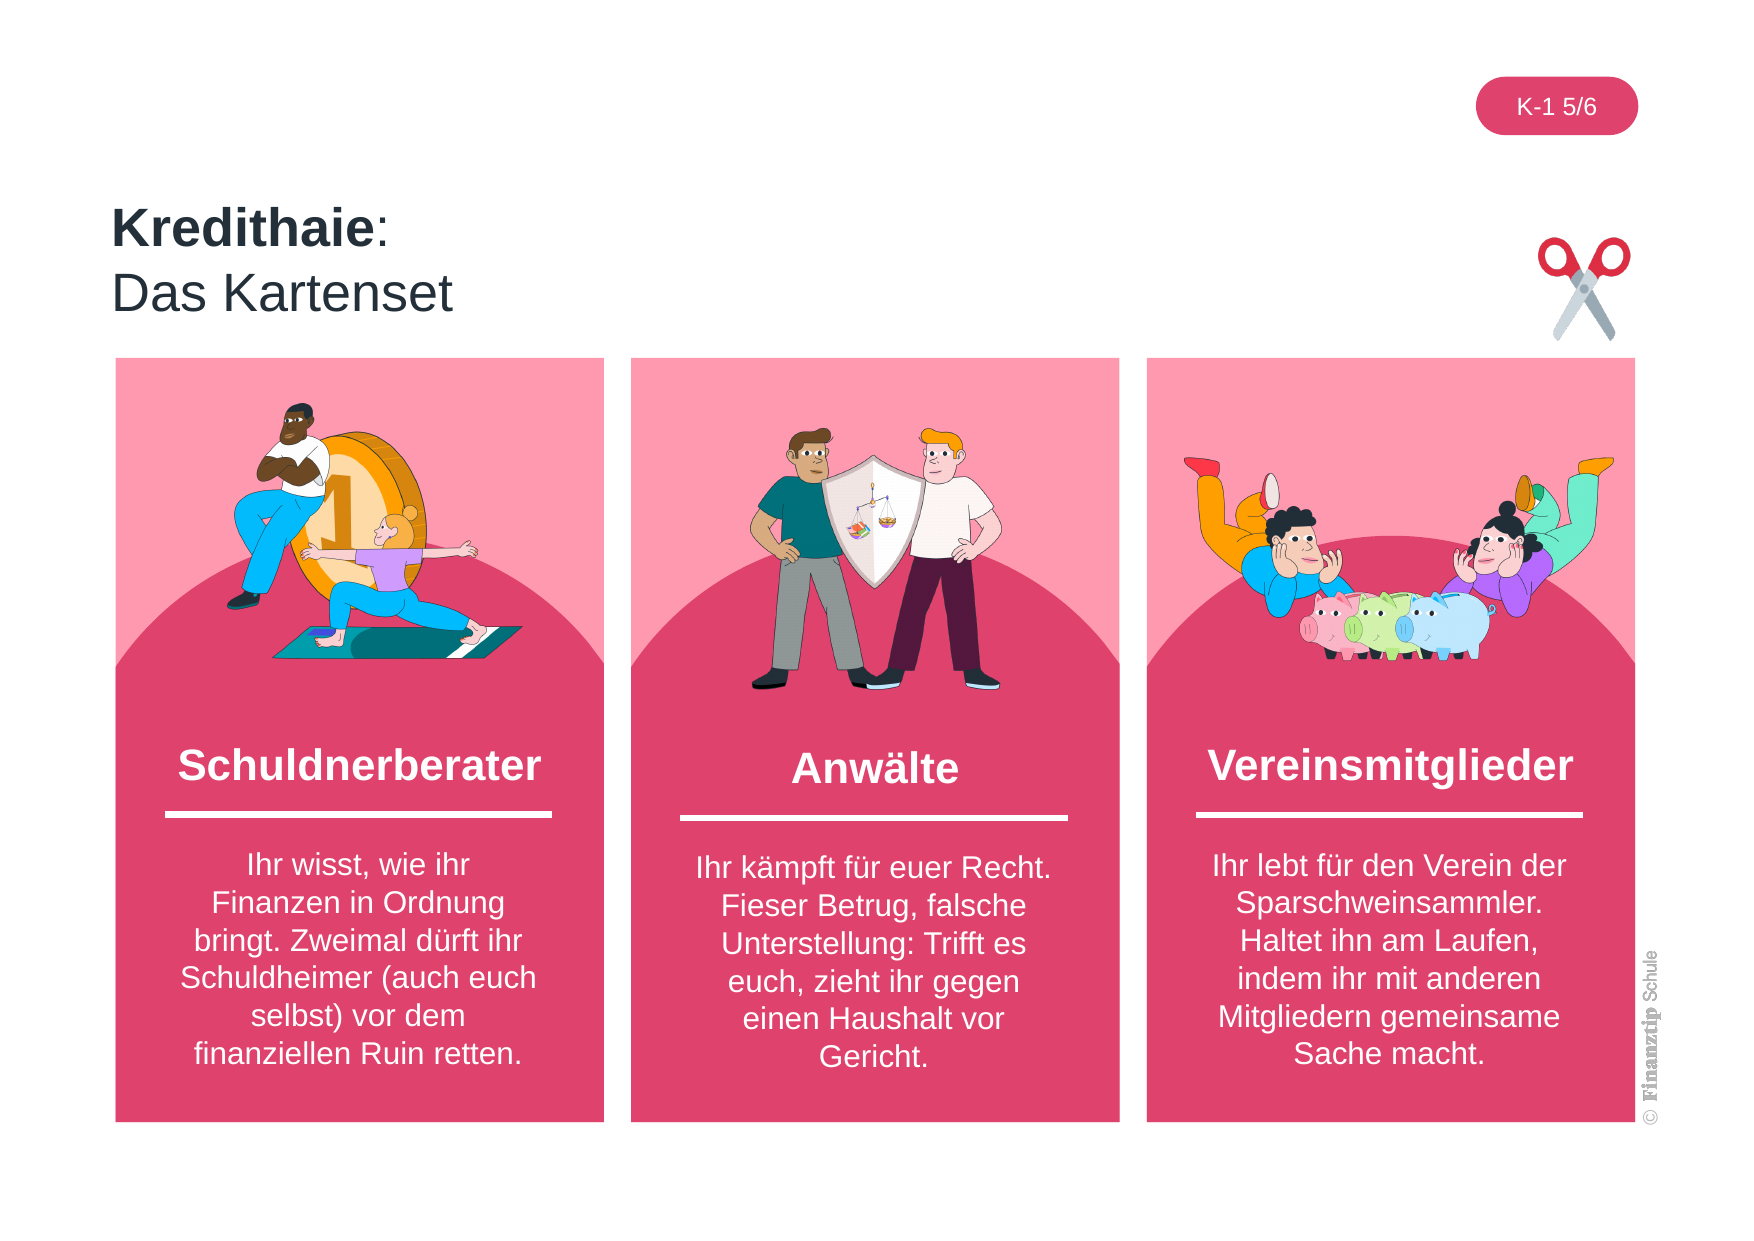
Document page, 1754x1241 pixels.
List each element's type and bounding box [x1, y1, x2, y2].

text_box [1146, 357, 1636, 1123]
picture [1532, 237, 1636, 344]
text_box [631, 357, 1120, 1123]
picture [1639, 951, 1661, 1101]
text_box [115, 357, 604, 1123]
